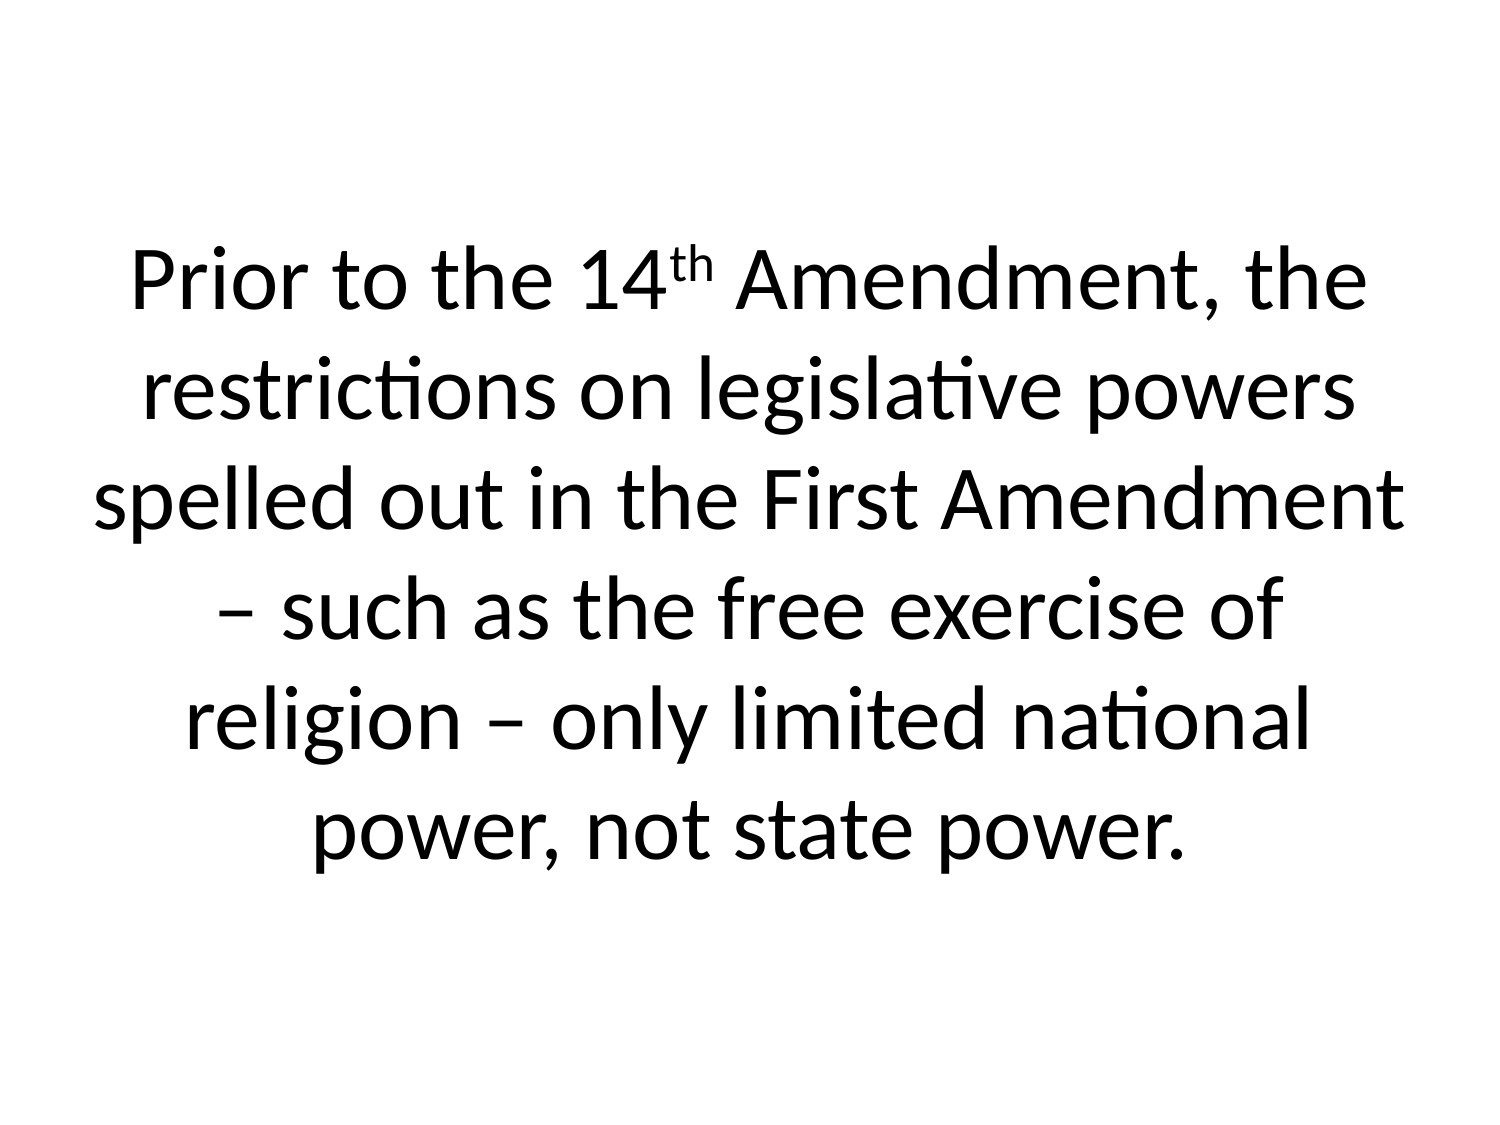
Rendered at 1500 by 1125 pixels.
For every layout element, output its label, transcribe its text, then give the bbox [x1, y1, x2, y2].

title Prior to the 14th Amendment, the restrictions on legislative powers spelled out in the First Amendment – such as the free exercise of religion – only limited national power, not state power. [74, 44, 1426, 1051]
